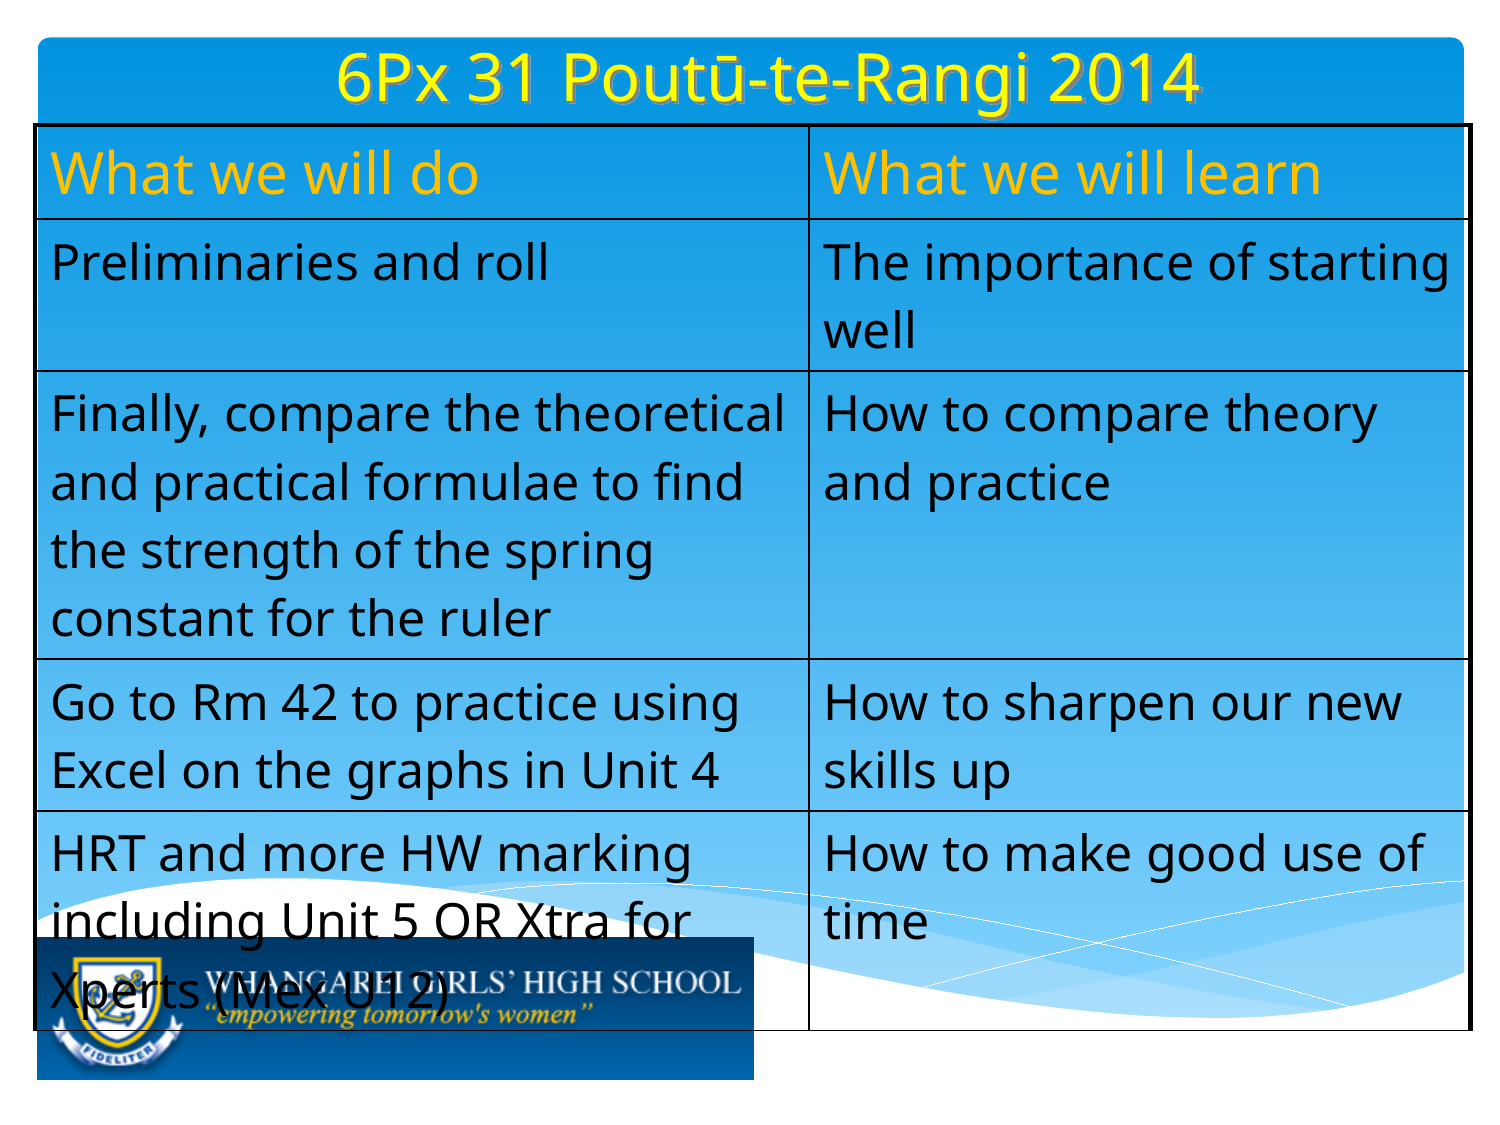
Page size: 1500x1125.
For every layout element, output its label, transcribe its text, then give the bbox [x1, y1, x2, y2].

text_box 6Px 31 Poutū-te-Rangi 2014 [162, 24, 1375, 123]
table_header What we will learn [810, 127, 1468, 218]
table_cell Finally, compare the theoretical and practical formulae to find the strength of the spring constant for the ruler [37, 372, 808, 658]
table_cell Preliminaries and roll [37, 220, 808, 370]
picture [37, 937, 754, 1080]
table_cell How to sharpen our new skills up [810, 660, 1468, 810]
table_cell How to compare theory and practice [810, 372, 1468, 658]
table_header What we will do [37, 127, 808, 218]
table_cell How to make good use of time [810, 812, 1468, 1030]
table_cell Go to Rm 42 to practice using Excel on the graphs in Unit 4 [37, 660, 808, 810]
table_cell The importance of starting well [810, 220, 1468, 370]
table_cell HRT and more HW marking including Unit 5 OR Xtra for Xperts (Mex U12) [37, 812, 808, 1030]
